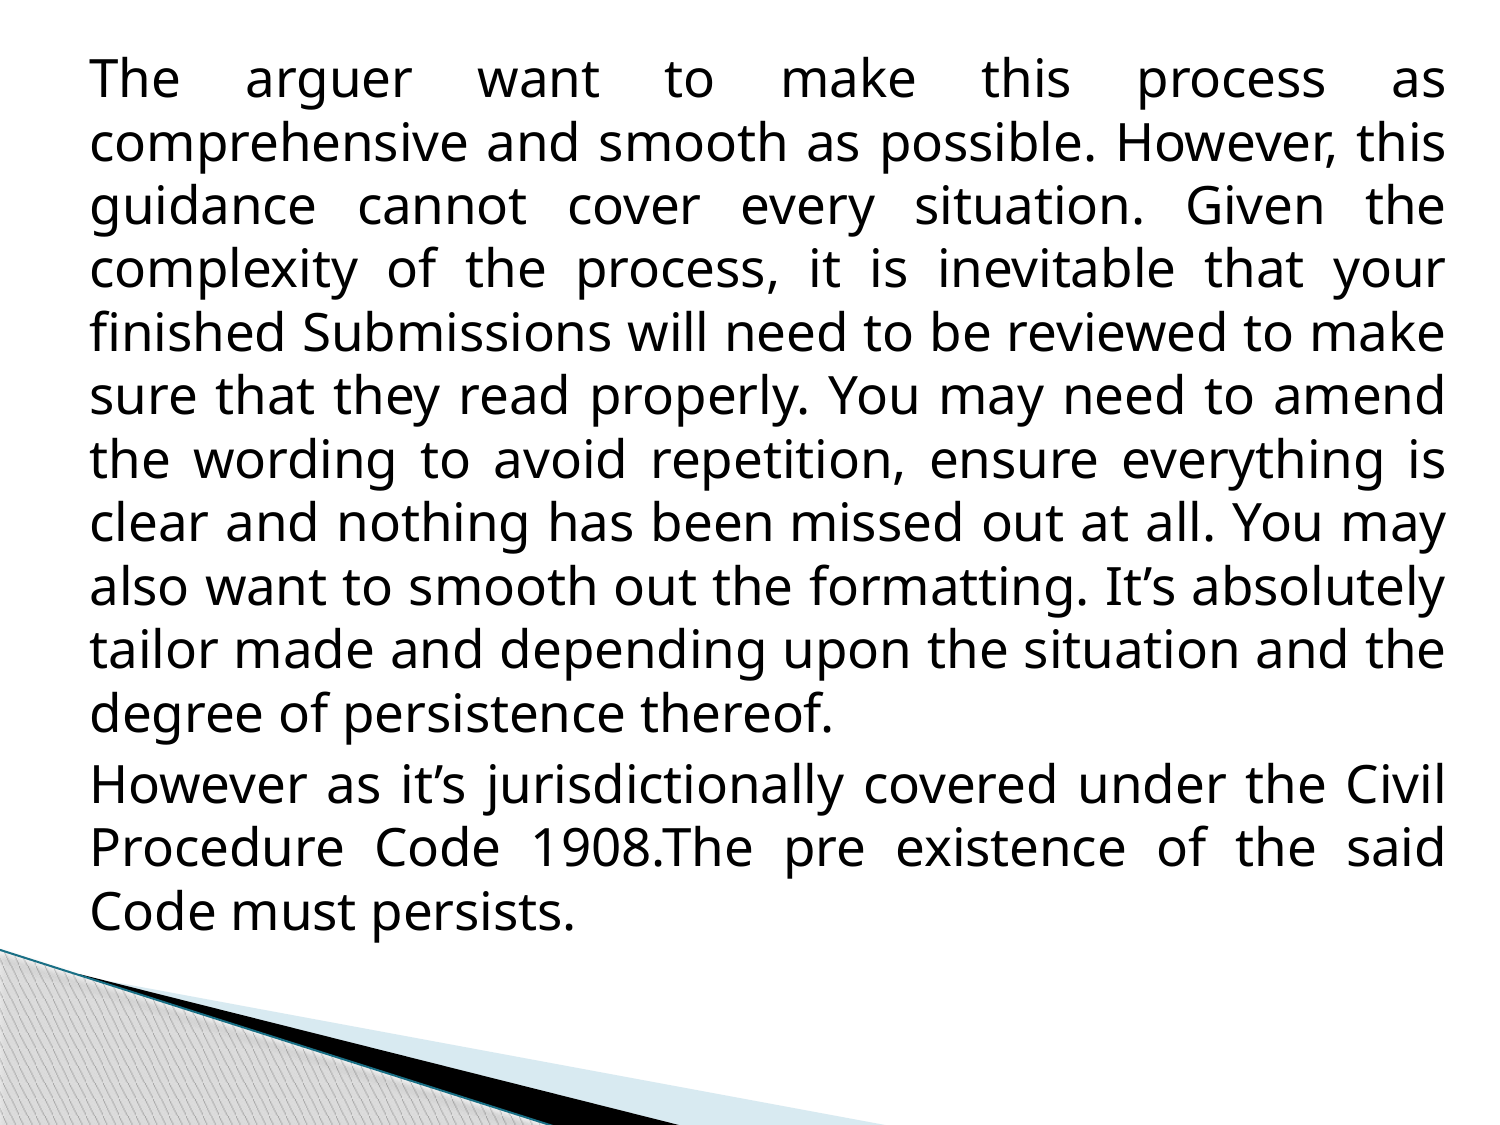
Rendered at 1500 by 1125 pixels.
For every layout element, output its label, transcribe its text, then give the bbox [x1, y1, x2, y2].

list The arguer want to make this process as comprehensive and smooth as possible. However, this guidance cannot cover every situation. Given the complexity of the process, it is inevitable that your finished Submissions will need to be reviewed to make sure that they read properly. You may need to amend the wording to avoid repetition, ensure everything is clear and nothing has been missed out at all. You may also want to smooth out the formatting. It’s absolutely tailor made and depending upon the situation and the degree of persistence thereof. However as it’s jurisdictionally covered under the Civil Procedure Code 1908.The pre existence of the said Code must persists. [75, 37, 1463, 1013]
